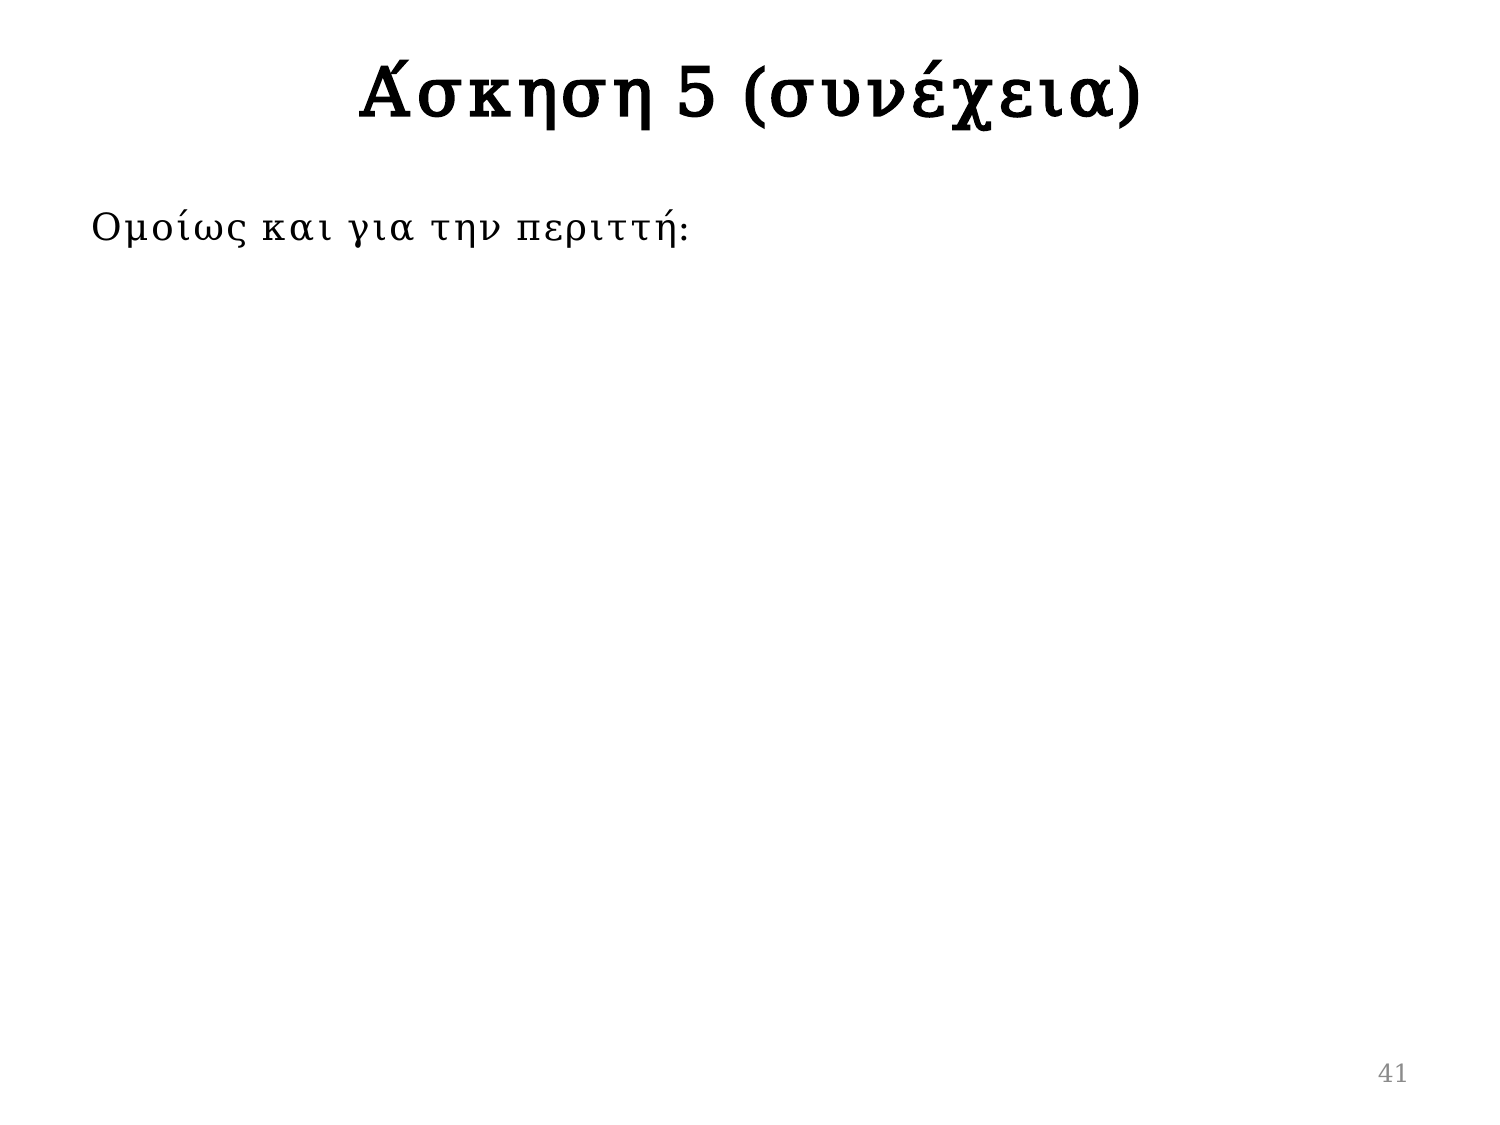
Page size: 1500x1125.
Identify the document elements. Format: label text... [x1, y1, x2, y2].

title Άσκηση 5 (συνέχεια) [75, 19, 1425, 159]
slide_number 41 [1222, 1042, 1425, 1103]
